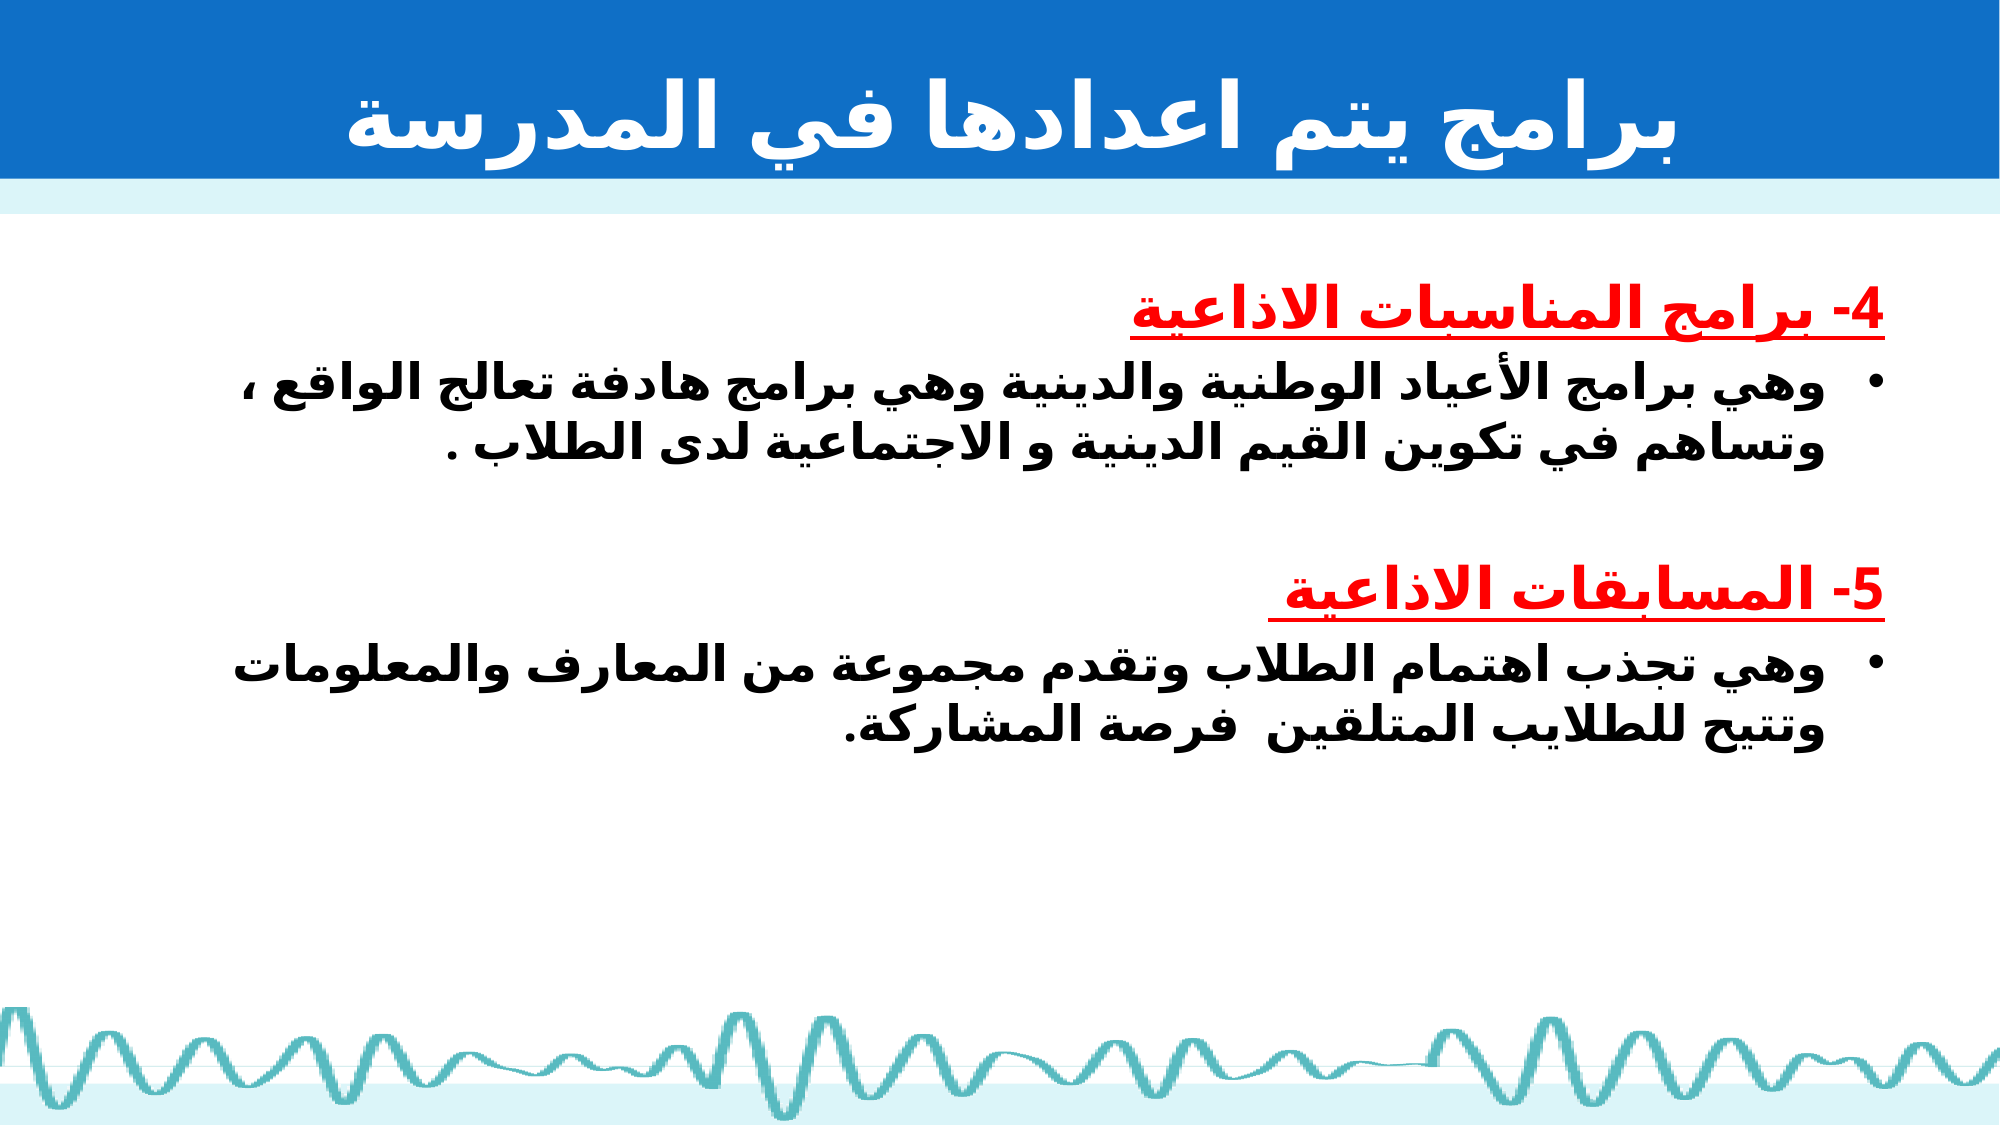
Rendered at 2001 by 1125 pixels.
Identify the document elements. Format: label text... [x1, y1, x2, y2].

list 4- برامج المناسبات الاذاعية وهي برامج الأعياد الوطنية والدينية وهي برامج هادفة تعالج الواقع ، وتساهم في تكوين القيم الدينية و الاجتماعية لدى الطلاب . 5- المسابقات الاذاعية وهي تجذب اهتمام الطلاب وتقدم مجموعة من المعارف والمعلومات وتتيح للطلايب المتلقين فرصة المشاركة. [99, 262, 1900, 1005]
title برامج يتم اعدادها في المدرسة [102, 18, 1903, 206]
